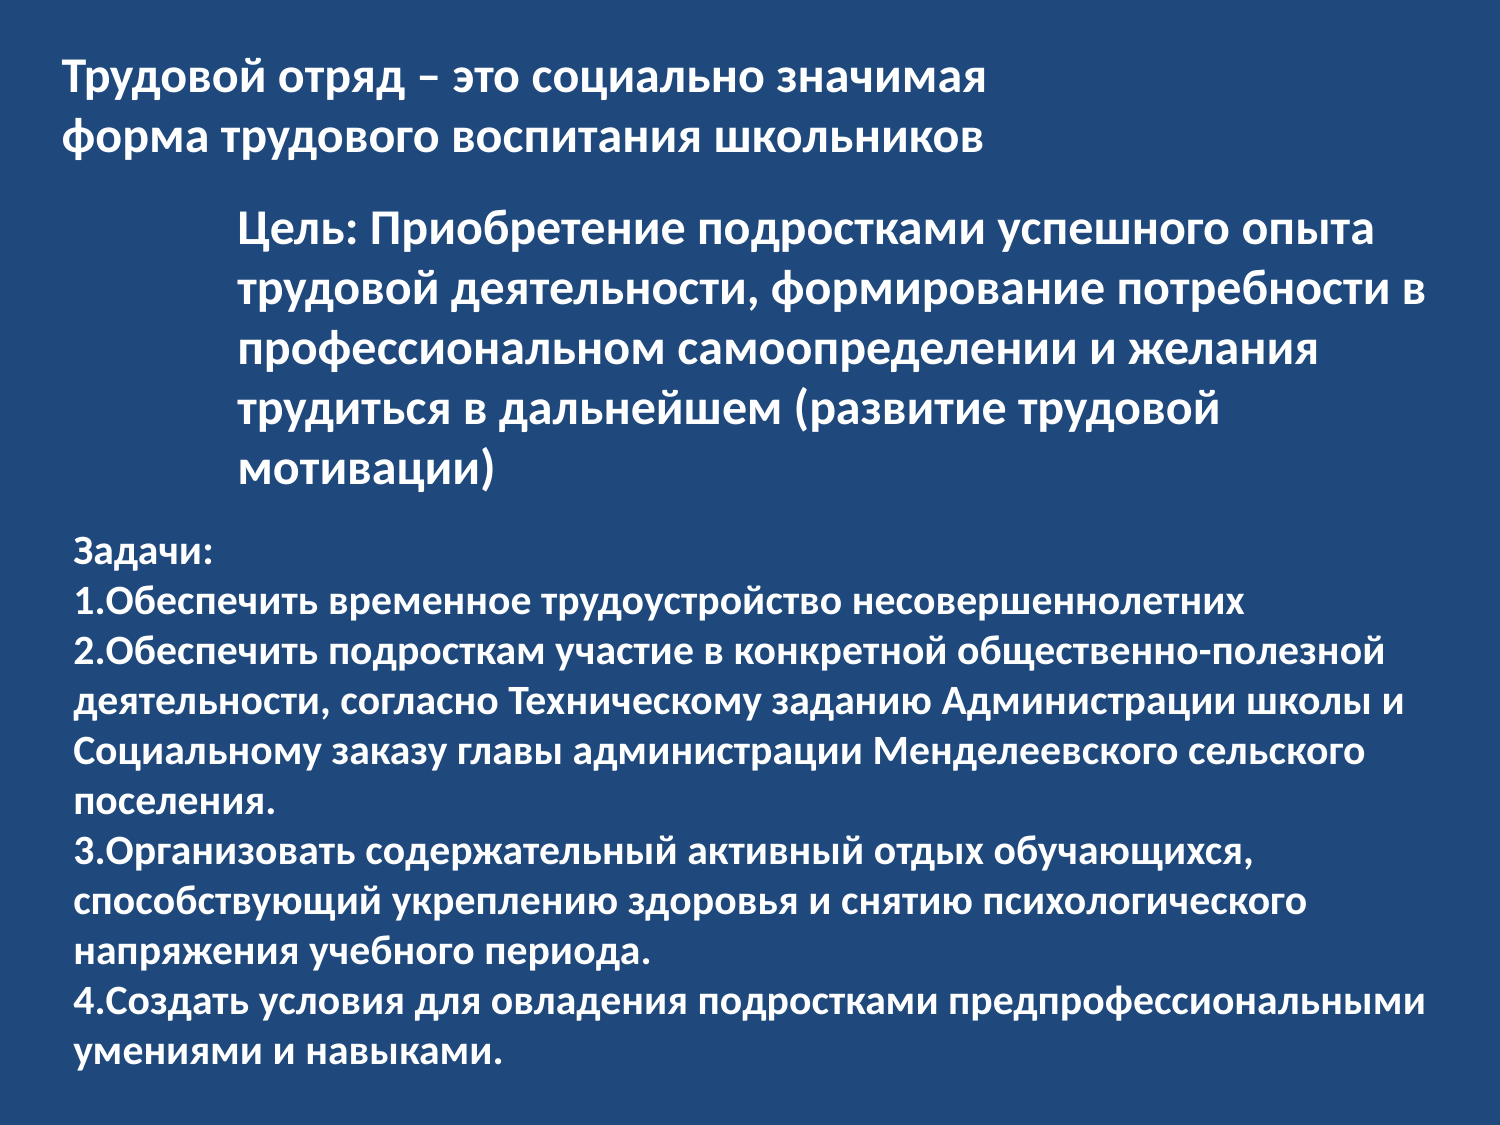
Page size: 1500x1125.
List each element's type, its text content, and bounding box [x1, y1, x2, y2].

text_box Трудовой отряд – это социально значимая форма трудового воспитания школьников [46, 35, 1020, 170]
text_box Цель: Приобретение подростками успешного опыта трудовой деятельности, формирование потребности в профессиональном самоопределении и желания трудиться в дальнейшем (развитие трудовой мотивации) [222, 187, 1453, 503]
text_box Задачи: 1.Обеспечить временное трудоустройство несовершеннолетних 2.Обеспечить подросткам участие в конкретной общественно-полезной деятельности, согласно Техническому заданию Администрации школы и Социальному заказу главы администрации Менделеевского сельского поселения. 3.Организовать содержательный активный отдых обучающихся, способствующий укреплению здоровья и снятию психологического напряжения учебного периода. 4.Создать условия для овладения подростками предпрофессиональными умениями и навыками. [58, 515, 1453, 1081]
